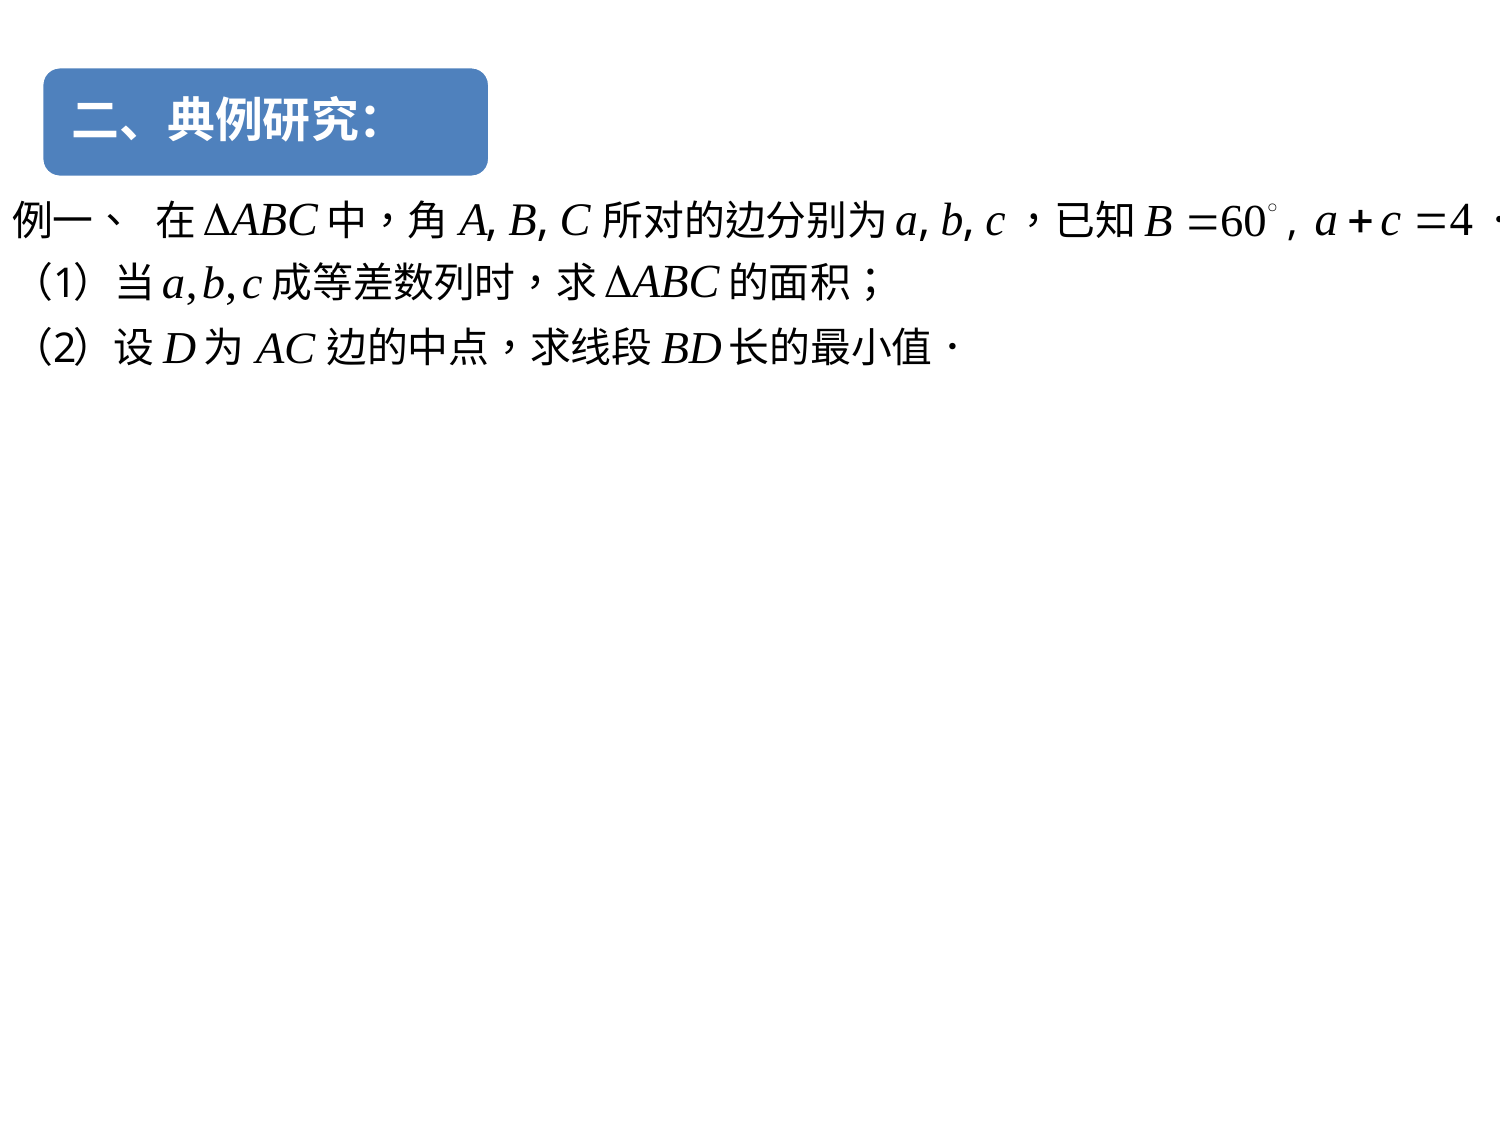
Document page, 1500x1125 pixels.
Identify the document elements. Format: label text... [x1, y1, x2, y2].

text_box 一、热身练习： [44, 48, 522, 149]
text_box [11, 184, 1500, 457]
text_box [41, 66, 491, 178]
